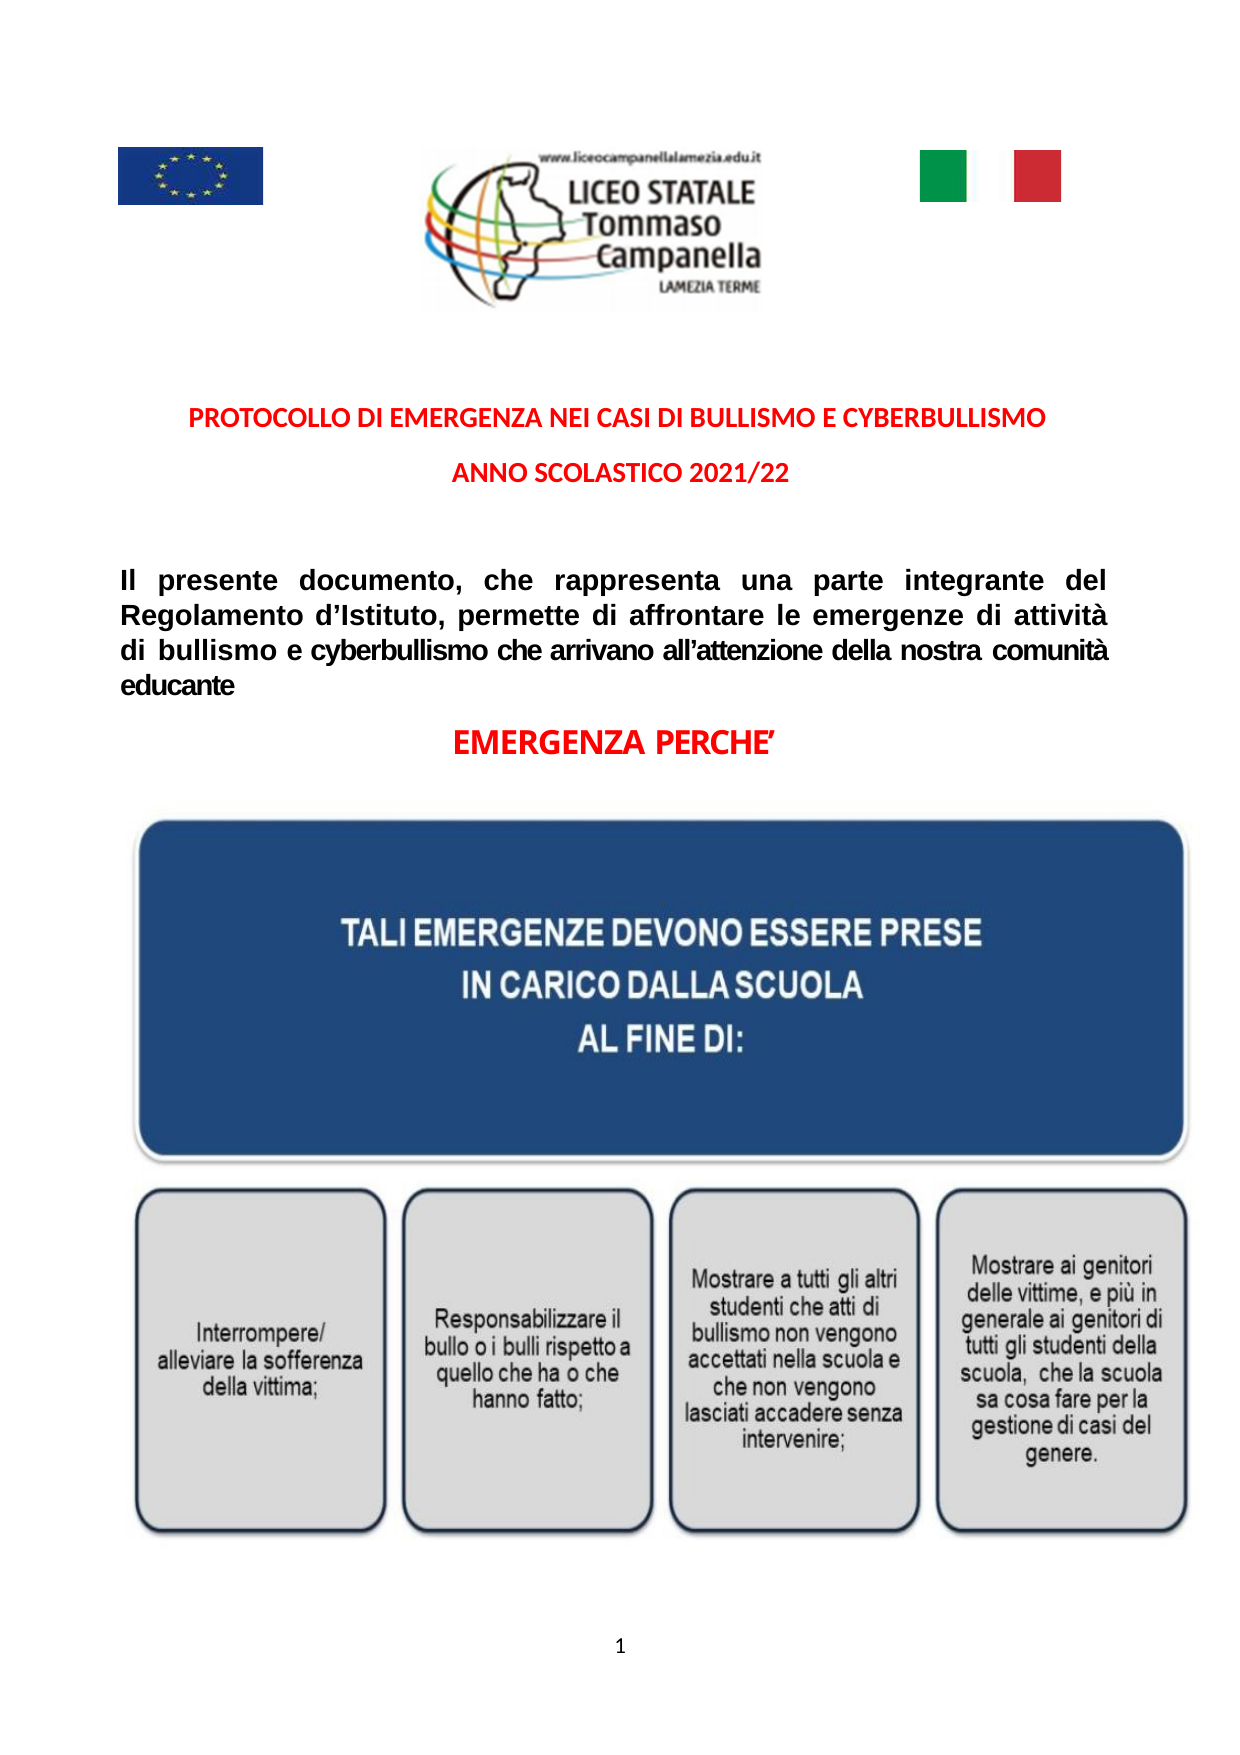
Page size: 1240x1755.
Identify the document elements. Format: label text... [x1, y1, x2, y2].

text_box Il presente documento, che rappresenta una parte integrante del Regolamento d’Istituto, permette di affrontare le emergenze di attività di bullismo e cyberbullismo che arrivano all’attenzione della nostra comunità educante EMERGENZA PERCHE’ [118, 483, 1108, 761]
text_box 1 [608, 1634, 633, 1659]
text_box PROTOCOLLO DI EMERGENZA NEI CASI DI BULLISMO E CYBERBULLISMO ANNO SCOLASTICO 2021/22 [184, 201, 1056, 483]
picture [419, 147, 764, 312]
text_box [919, 150, 1062, 202]
text_box [118, 147, 264, 205]
text_box [126, 802, 1200, 1549]
